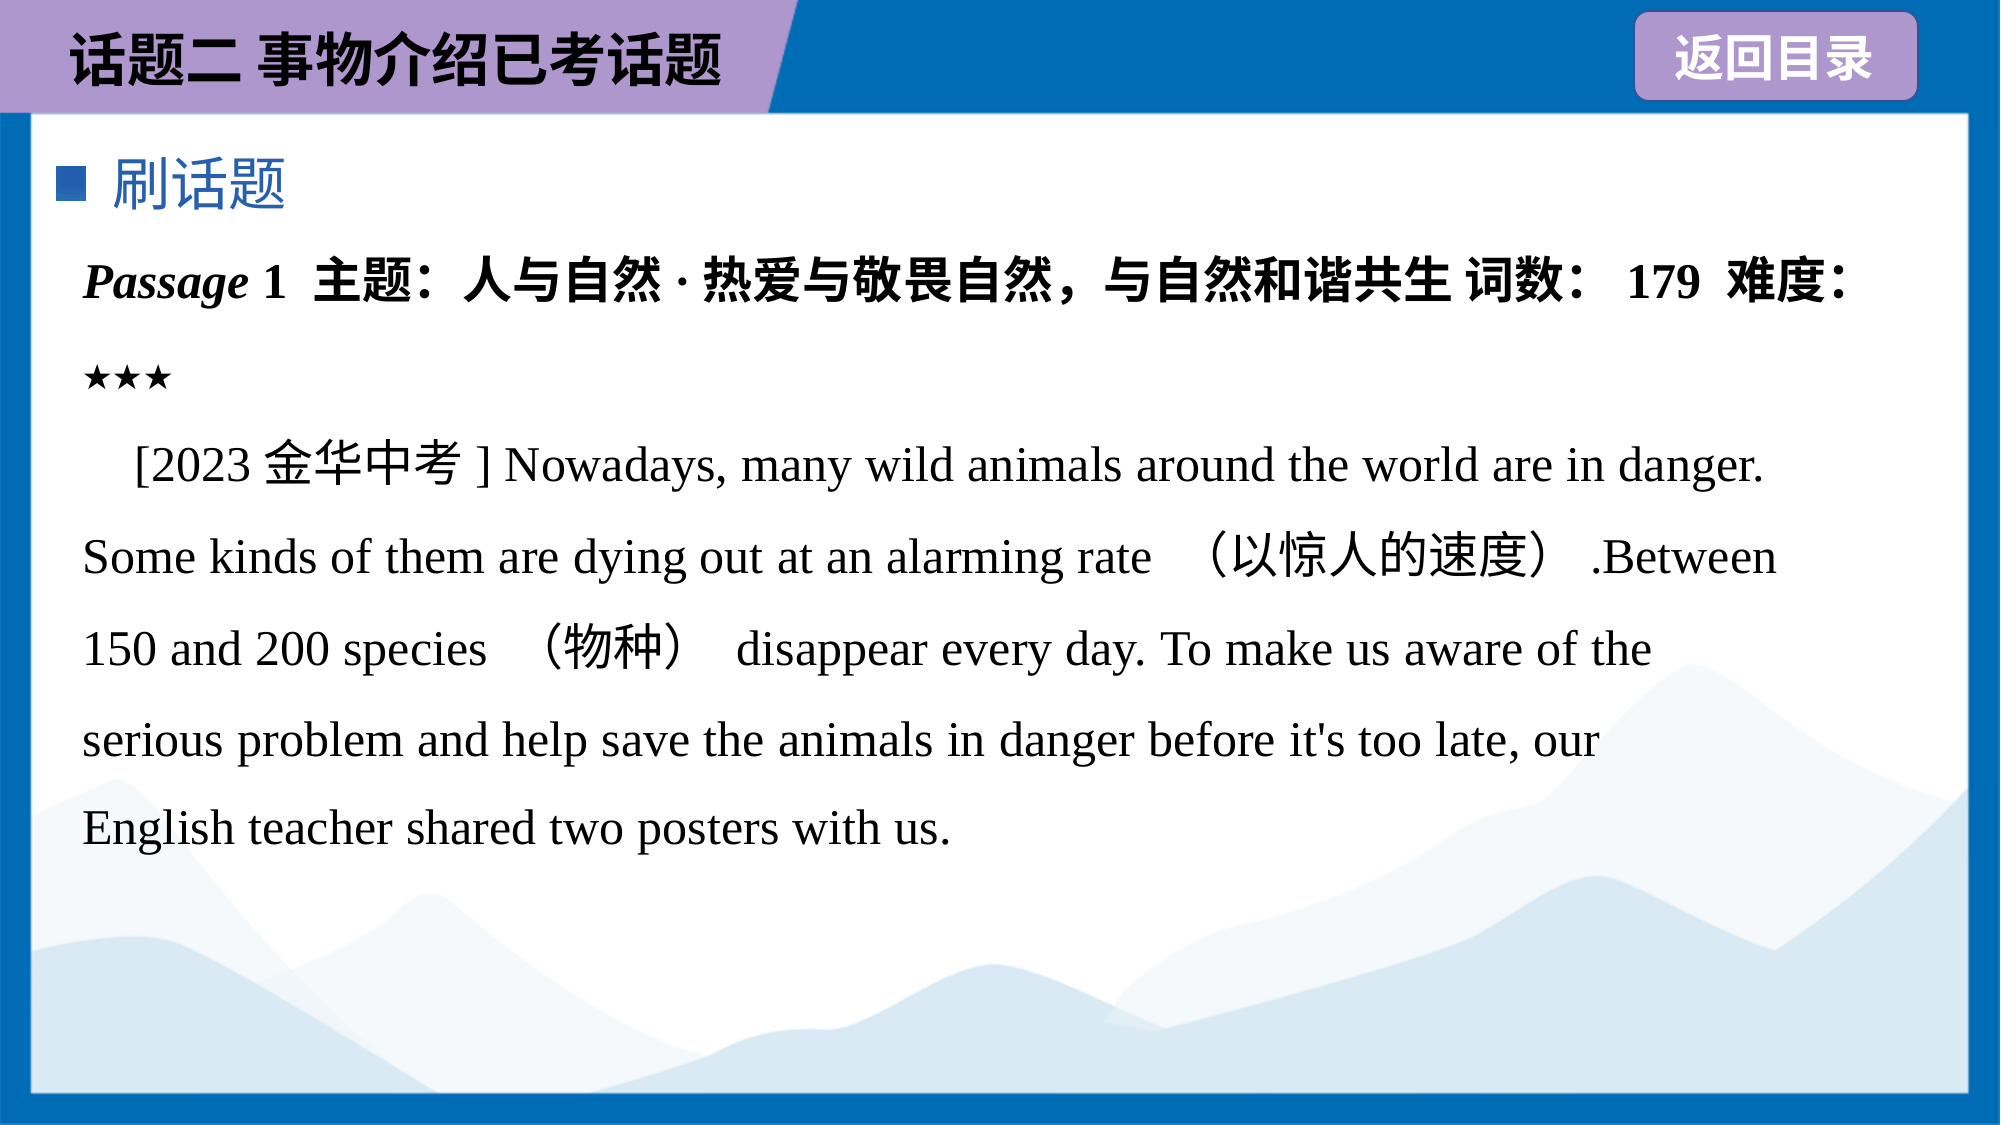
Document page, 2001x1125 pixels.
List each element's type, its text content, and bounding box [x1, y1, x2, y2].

picture [0, 0, 2000, 1125]
text_box 刷话题 [112, 146, 1917, 216]
text_box Passage 1 主题：人与自然·热爱与敬畏自然，与自然和谐共生 词数：179 难度： ★★★ [2023金华中考] Nowadays, many wild animals around the world are in danger. Some kinds of them are dying out at an alarming rate （以惊人的速度）.Between 150 and 200 species （物种） disappear every day. To make us aware of the serious problem and help save the animals in danger before it's too late, our English teacher shared two posters with us. [82, 216, 1917, 845]
